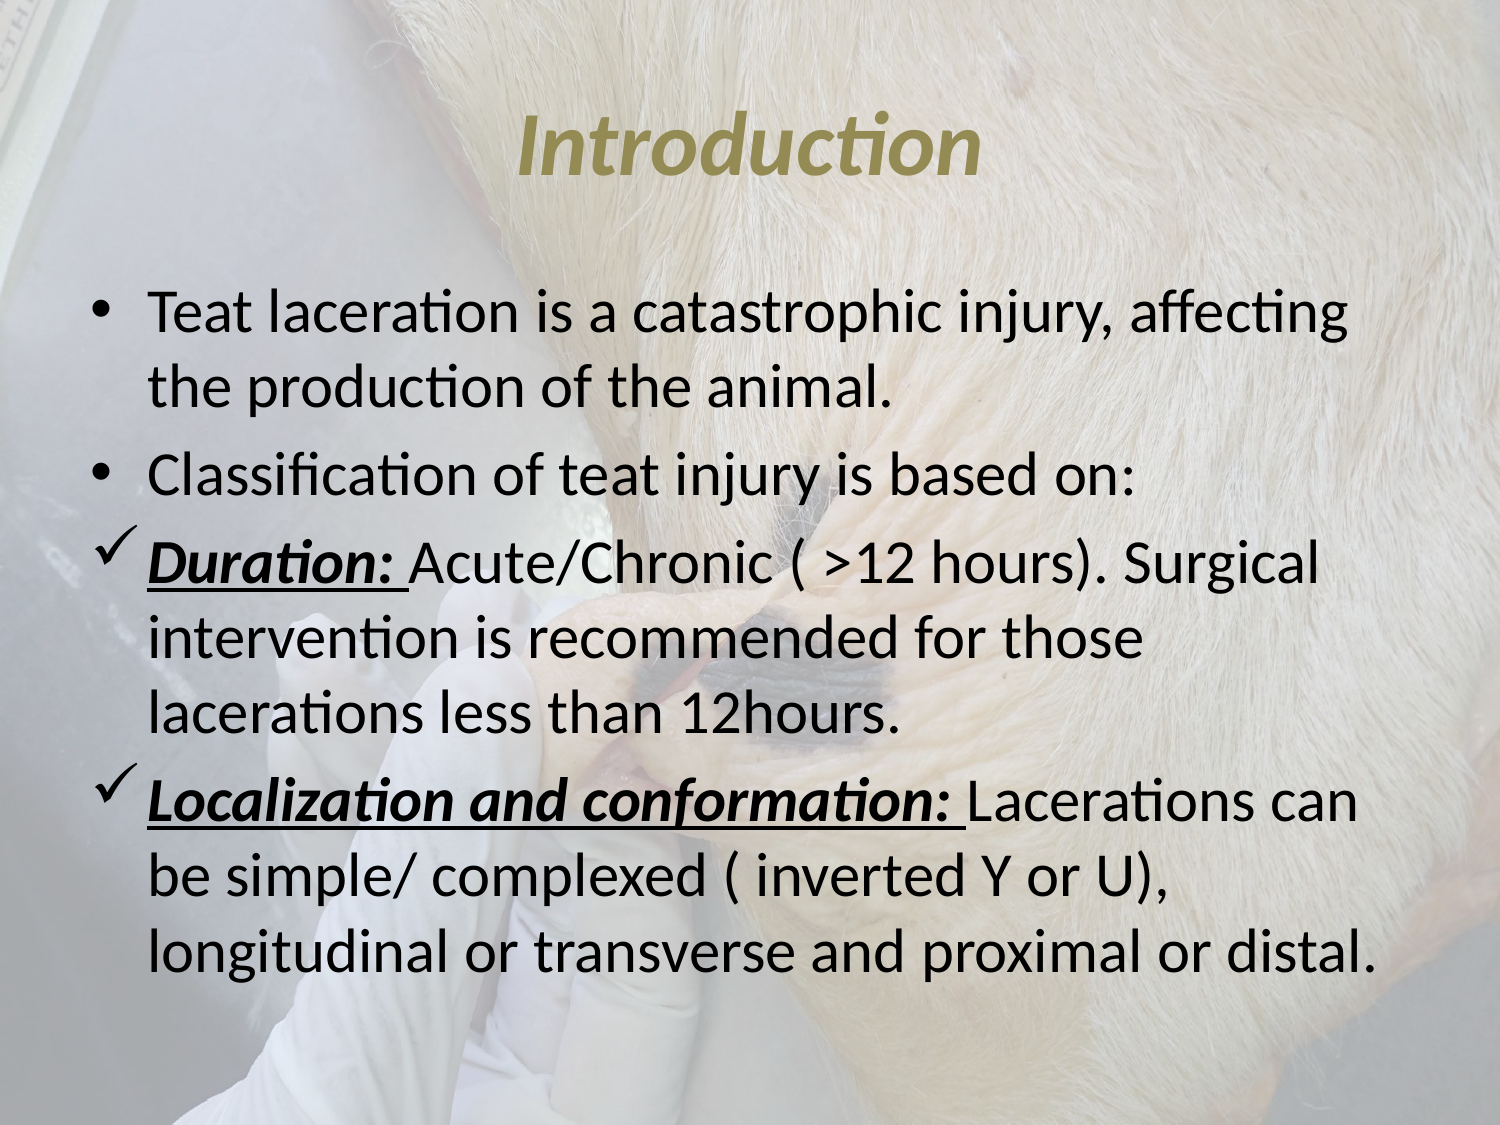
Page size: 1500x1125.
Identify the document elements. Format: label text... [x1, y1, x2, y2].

title Introduction [75, 45, 1425, 233]
list Teat laceration is a catastrophic injury, affecting the production of the animal. Classification of teat injury is based on: Duration: Acute/Chronic ( >12 hours). Surgical intervention is recommended for those lacerations less than 12hours. Localization and conformation: Lacerations can be simple/ complexed ( inverted Y or U), longitudinal or transverse and proximal or distal. [75, 262, 1425, 1005]
